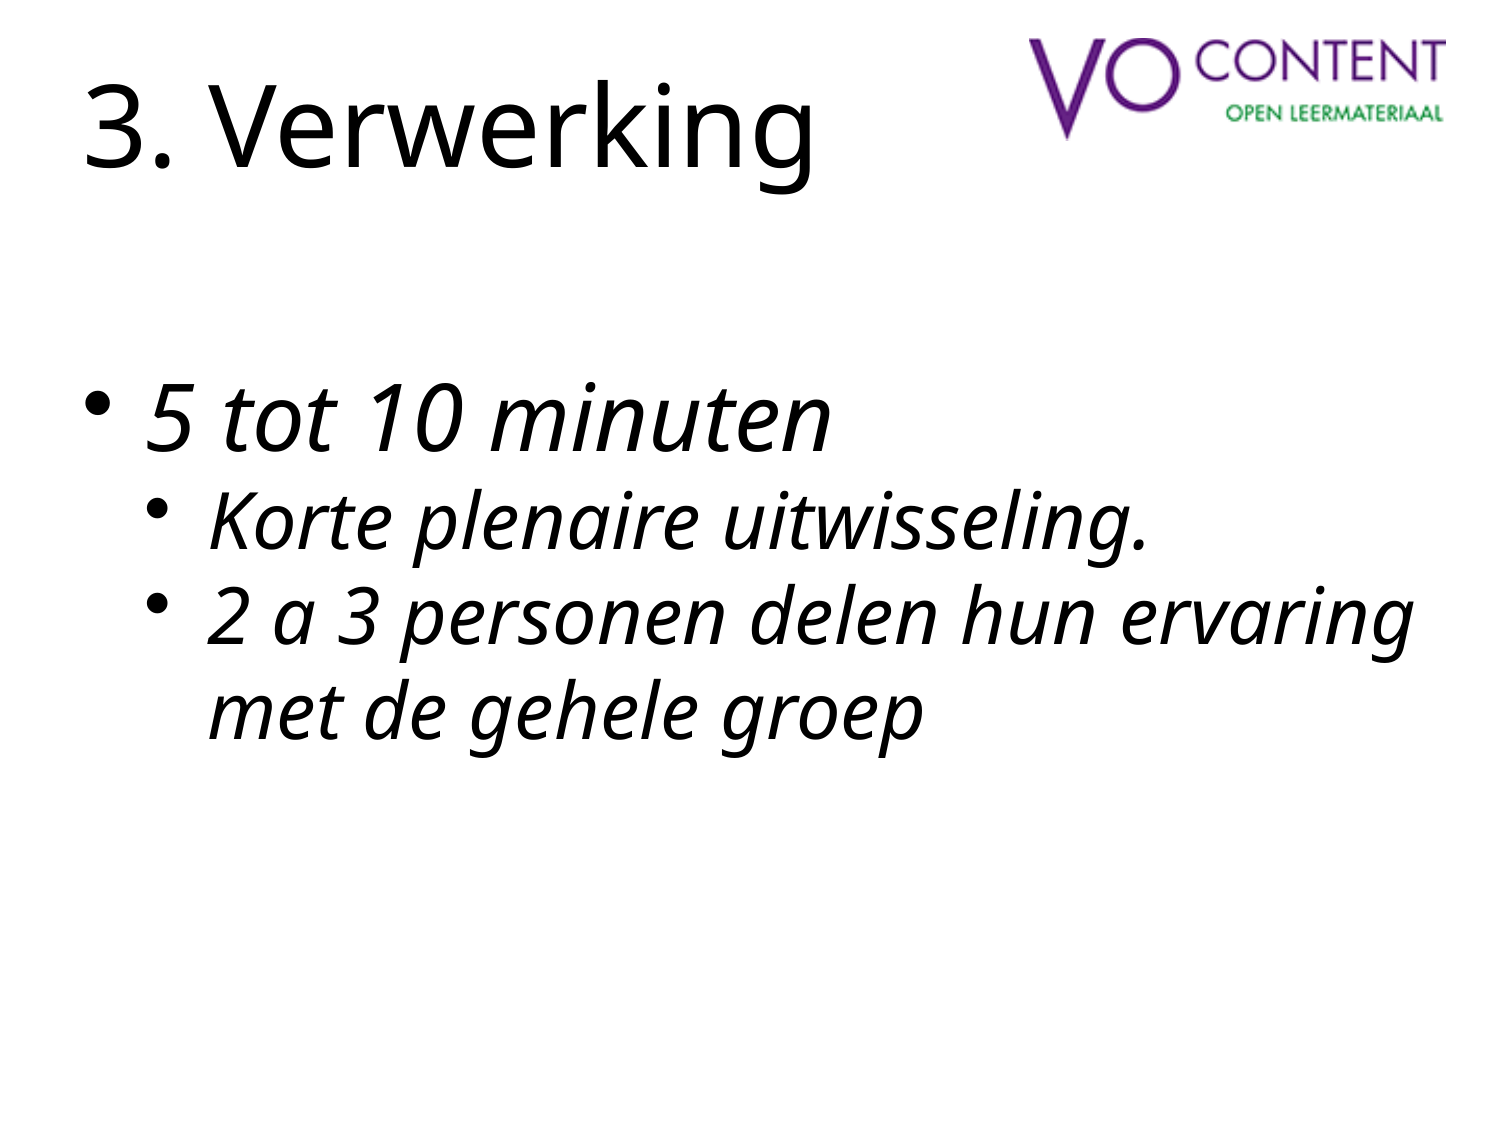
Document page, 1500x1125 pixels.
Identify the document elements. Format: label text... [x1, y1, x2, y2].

list 5 tot 10 minuten Korte plenaire uitwisseling. 2 a 3 personen delen hun ervaring met de gehele groep [74, 254, 1426, 989]
picture [1029, 38, 1446, 141]
title 3. Verwerking [74, 44, 1426, 234]
